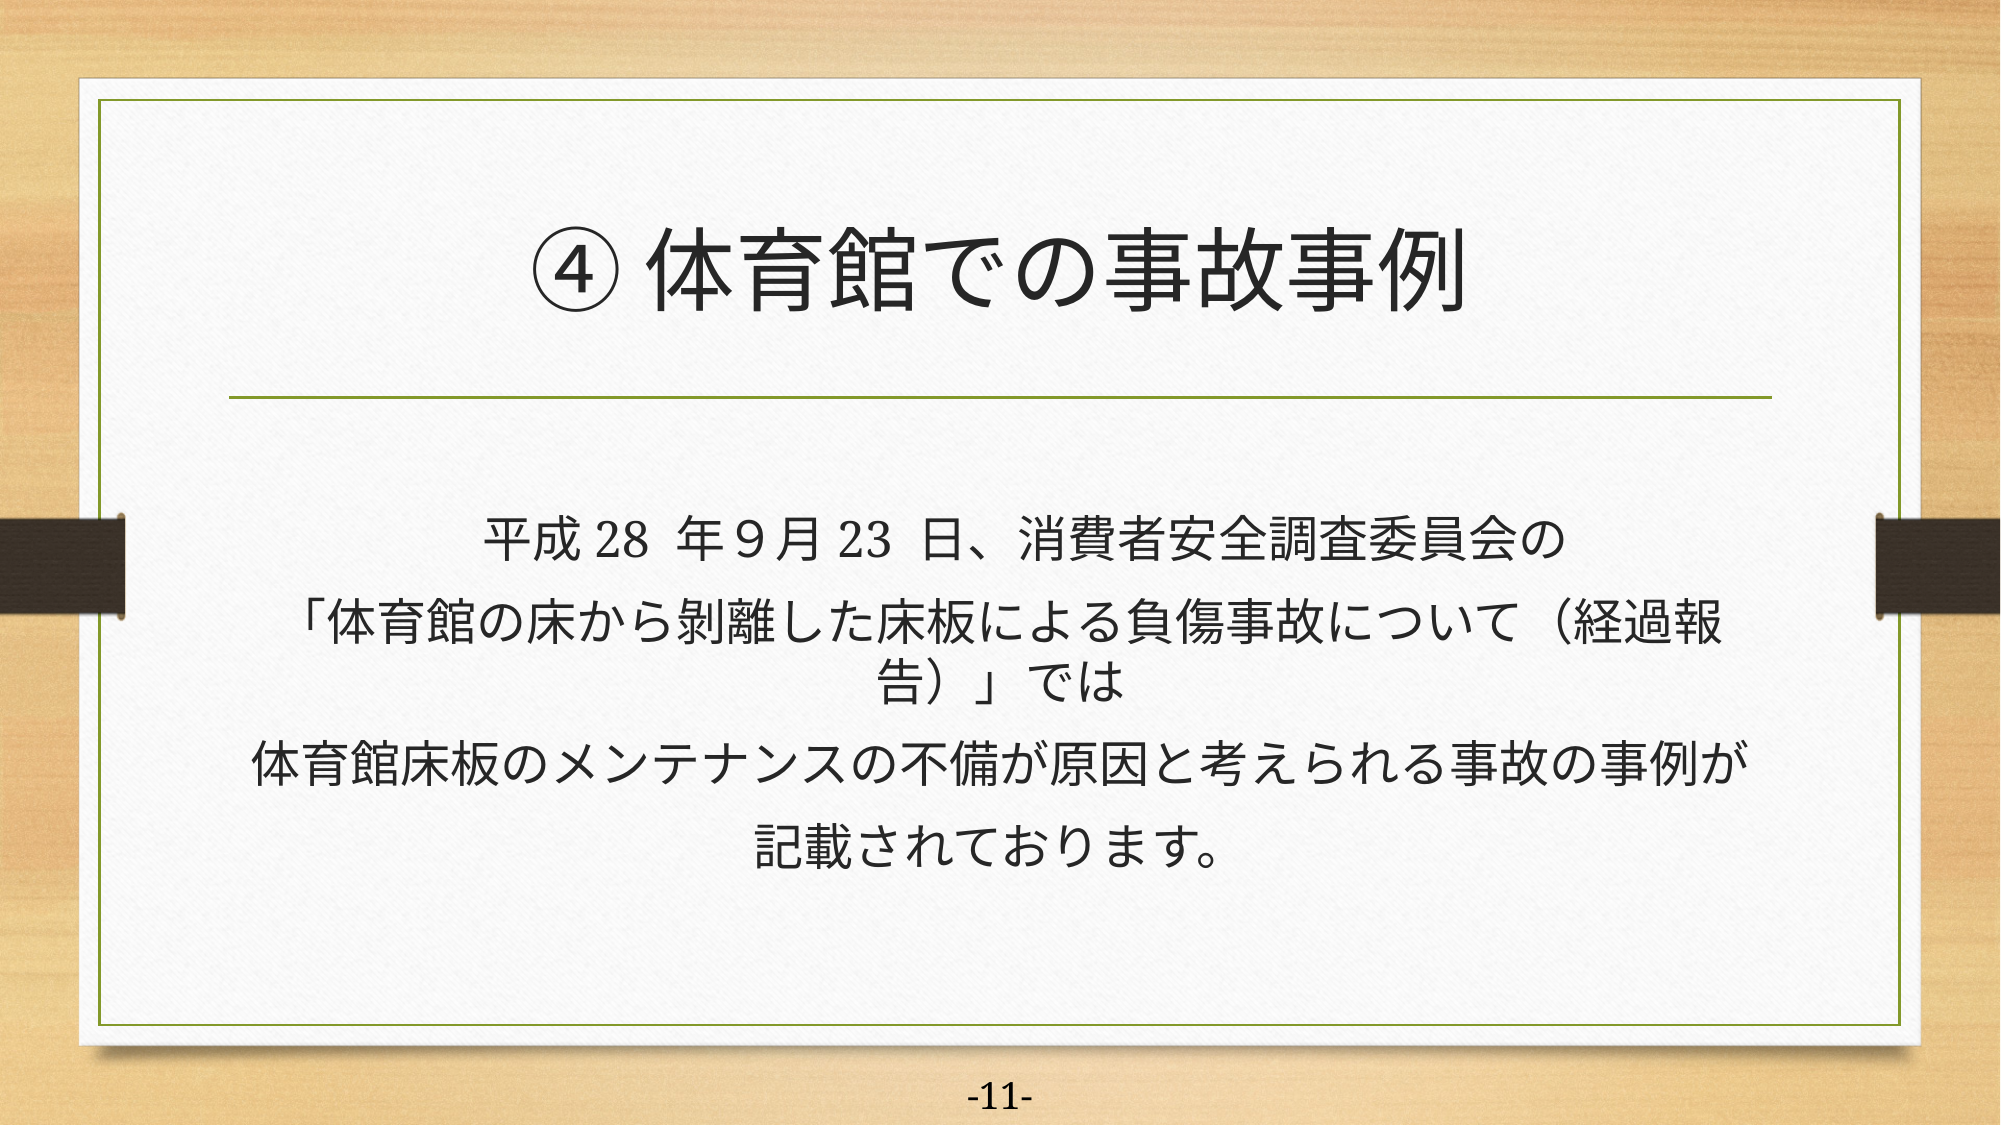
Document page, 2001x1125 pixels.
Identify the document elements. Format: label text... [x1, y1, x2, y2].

picture [0, 0, 2001, 1125]
text_box -11- [783, 1064, 1217, 1125]
title ④体育館での事故事例 [212, 161, 1788, 375]
list 平成28 年９月23 日、消費者安全調査委員会の 「体育館の床から剝離した床板による負傷事故について（経過報告）」では 体育館床板のメンテナンスの不備が原因と考えられる事故の事例が 記載されております。 [212, 419, 1788, 964]
